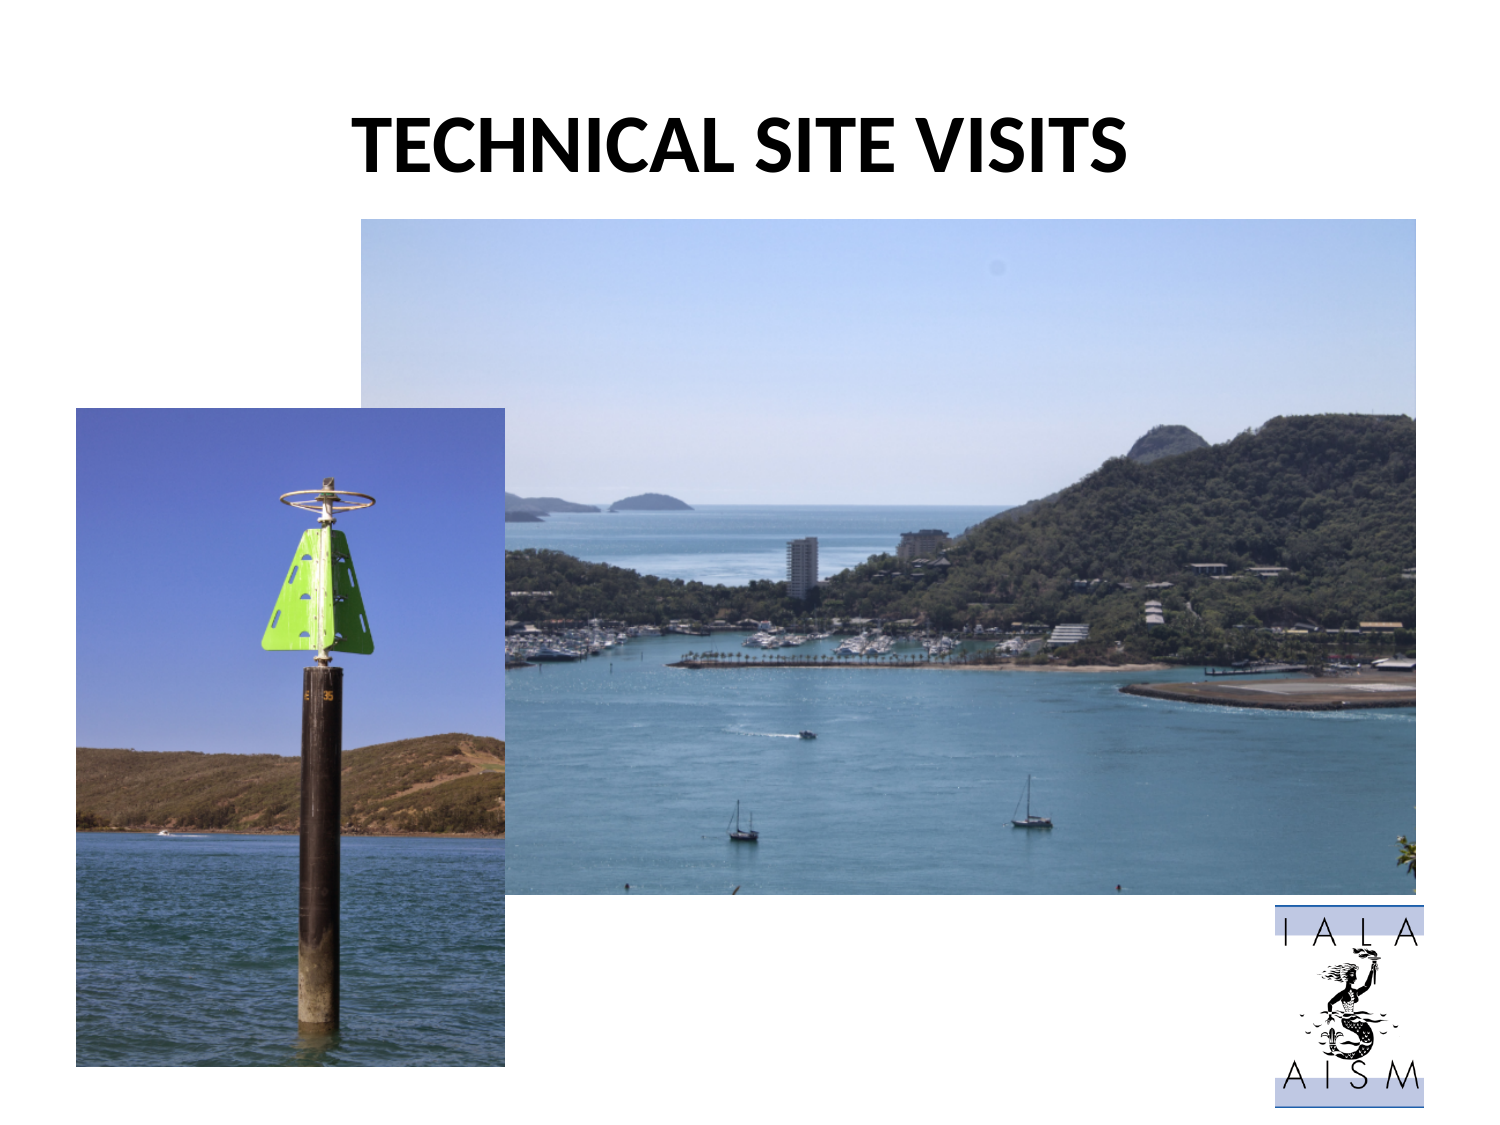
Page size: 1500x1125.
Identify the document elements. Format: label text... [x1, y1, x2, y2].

title TECHNICAL SITE VISITS [75, 45, 1425, 233]
picture [76, 219, 1416, 1067]
picture [1275, 905, 1424, 1108]
